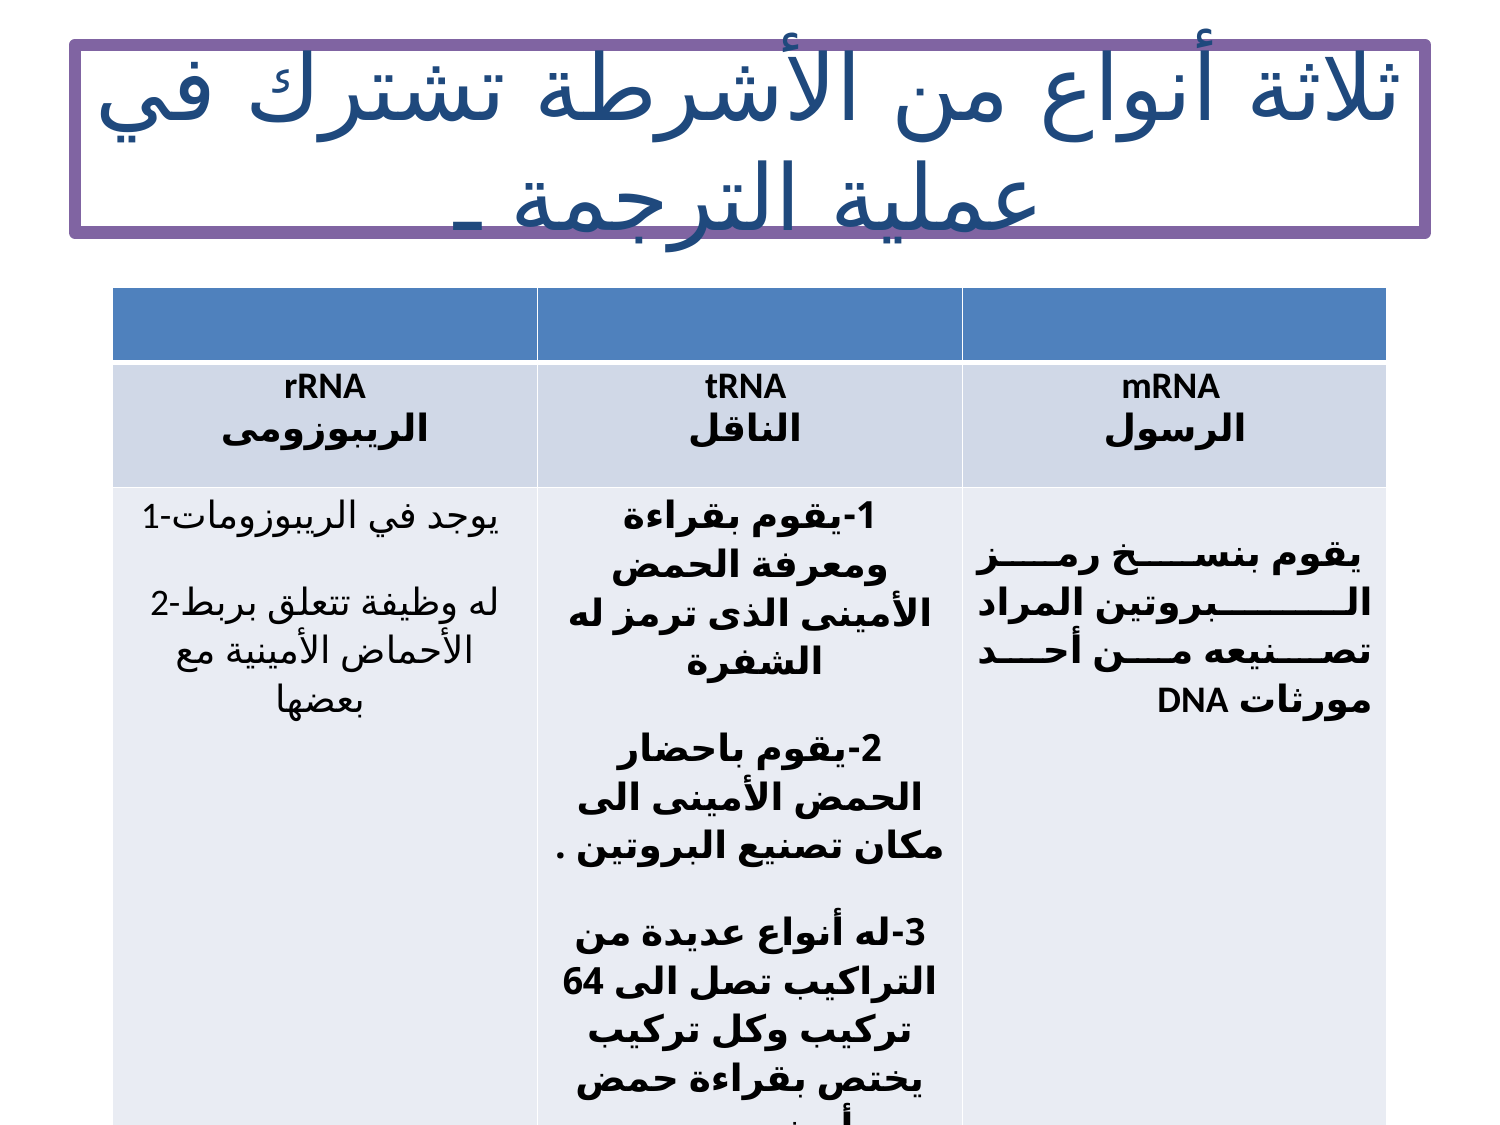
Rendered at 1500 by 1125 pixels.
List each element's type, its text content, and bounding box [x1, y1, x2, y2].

table_cell tRNA الناقل [538, 365, 962, 487]
table_cell mRNA الرسول [963, 365, 1386, 487]
table_header [538, 288, 962, 360]
table_cell rRNA الريبوزومى [113, 365, 537, 487]
title ثلاثة أنواع من الأشرطة تشترك في عملية الترجمة ـ [75, 45, 1425, 233]
table_cell 1-يقوم بقراءة ومعرفة الحمض الأمينى الذى ترمز له الشفرة 2-يقوم باحضار الحمض الأمينى الى مكان تصنيع البروتين . 3-له أنواع عديدة من التراكيب تصل الى 64 تركيب وكل تركيب يختص بقراءة حمض أمينى معين [538, 488, 962, 1125]
table_header [963, 288, 1386, 360]
table_cell يقوم بنسخ رمز البروتين المراد تصنيعه من أحد مورثات DNA [963, 488, 1386, 1125]
table_cell 1-يوجد في الريبوزومات 2-له وظيفة تتعلق بربط الأحماض الأمينية مع بعضها [113, 488, 537, 1125]
table_header [113, 288, 537, 360]
